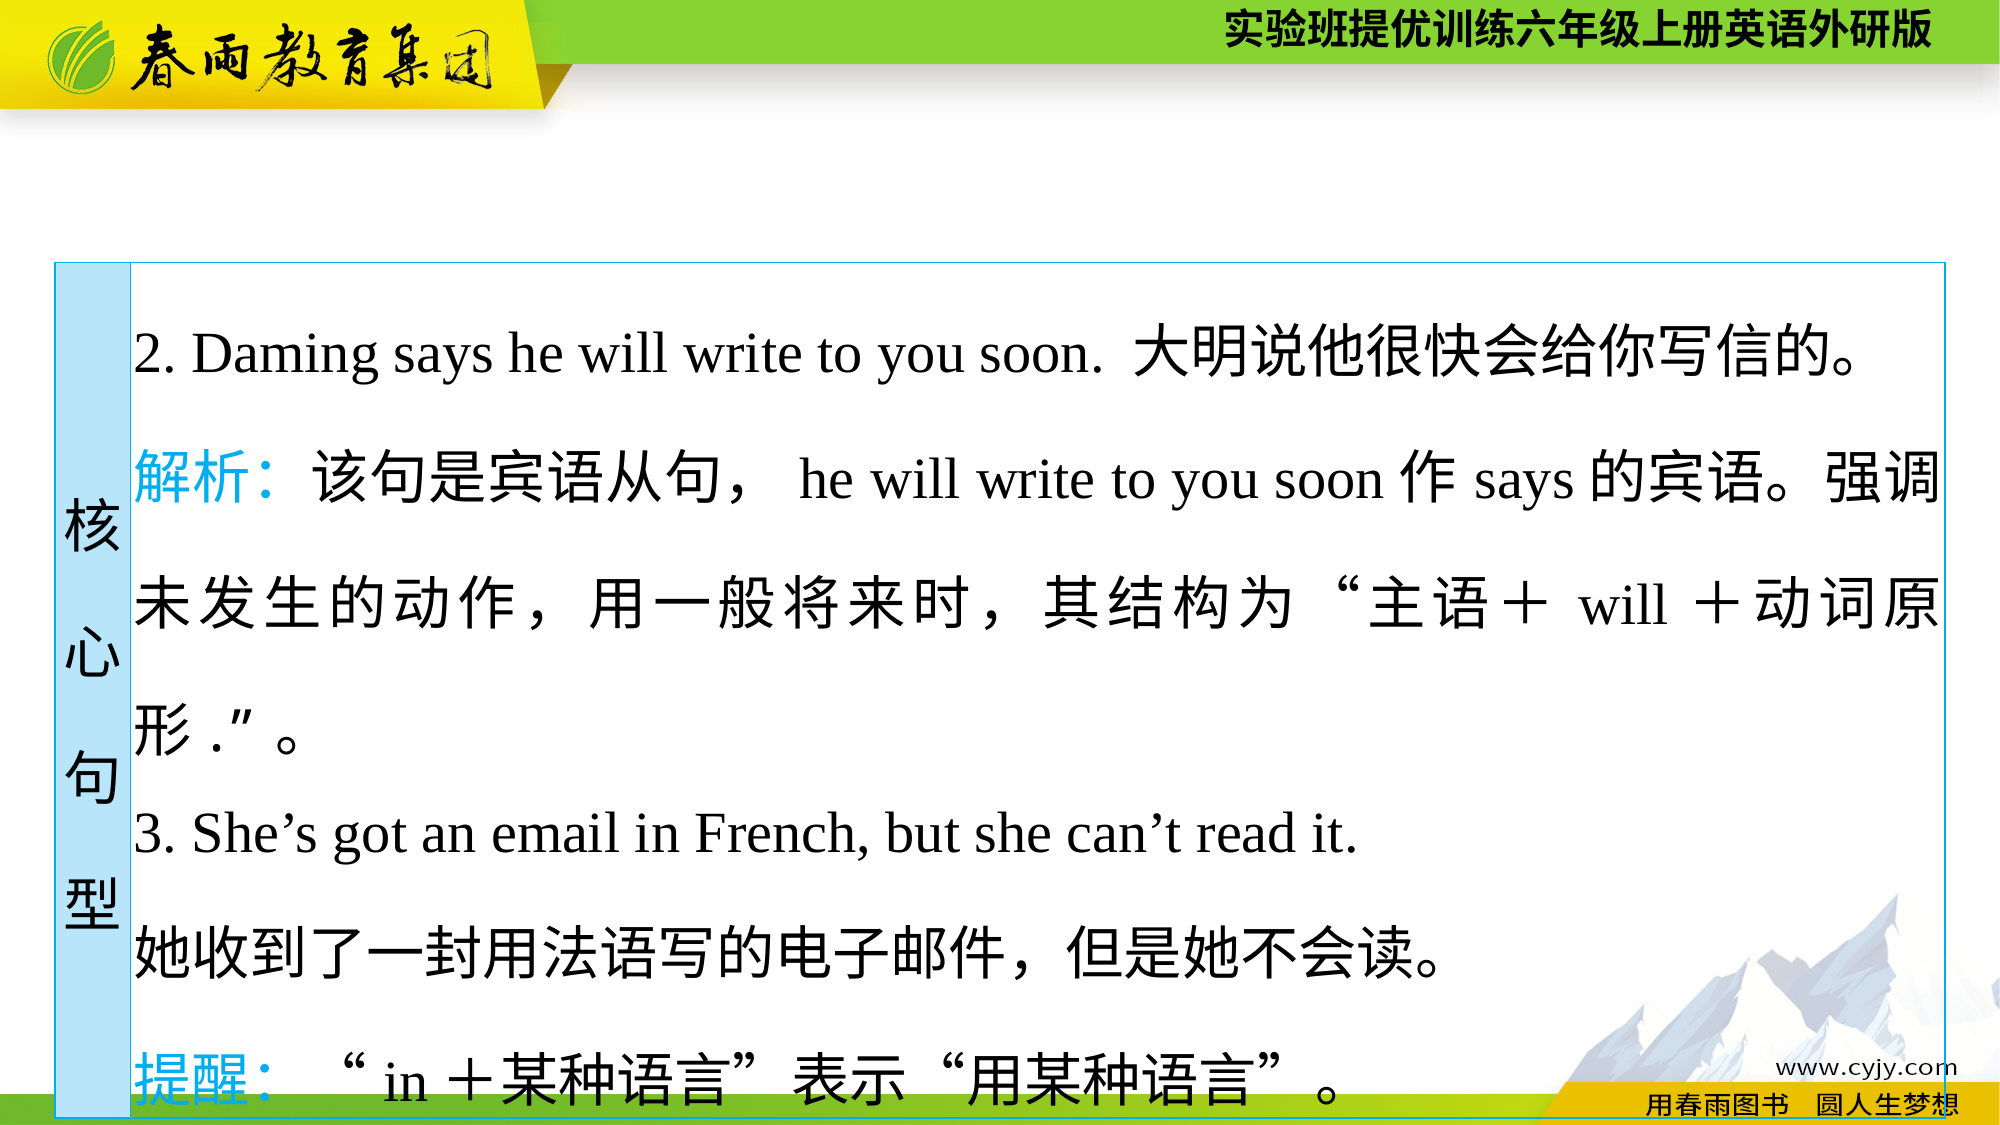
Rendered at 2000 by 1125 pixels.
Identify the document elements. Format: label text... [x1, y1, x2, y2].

table_header 核 心 句 型 [56, 263, 130, 1117]
table_header 2. Daming says he will write to you soon. 大明说他很快会给你写信的。 解析：该句是宾语从句，he will write to you soon作says的宾语。强调未发生的动作，用一般将来时，其结构为“主语＋will＋动词原形.”。 3. She’s got an email in French, but she can’t read it. 她收到了一封用法语写的电子邮件，但是她不会读。 提醒：“in＋某种语言”表示“用某种语言”。 [131, 263, 1944, 1117]
picture [0, 0, 2000, 1125]
